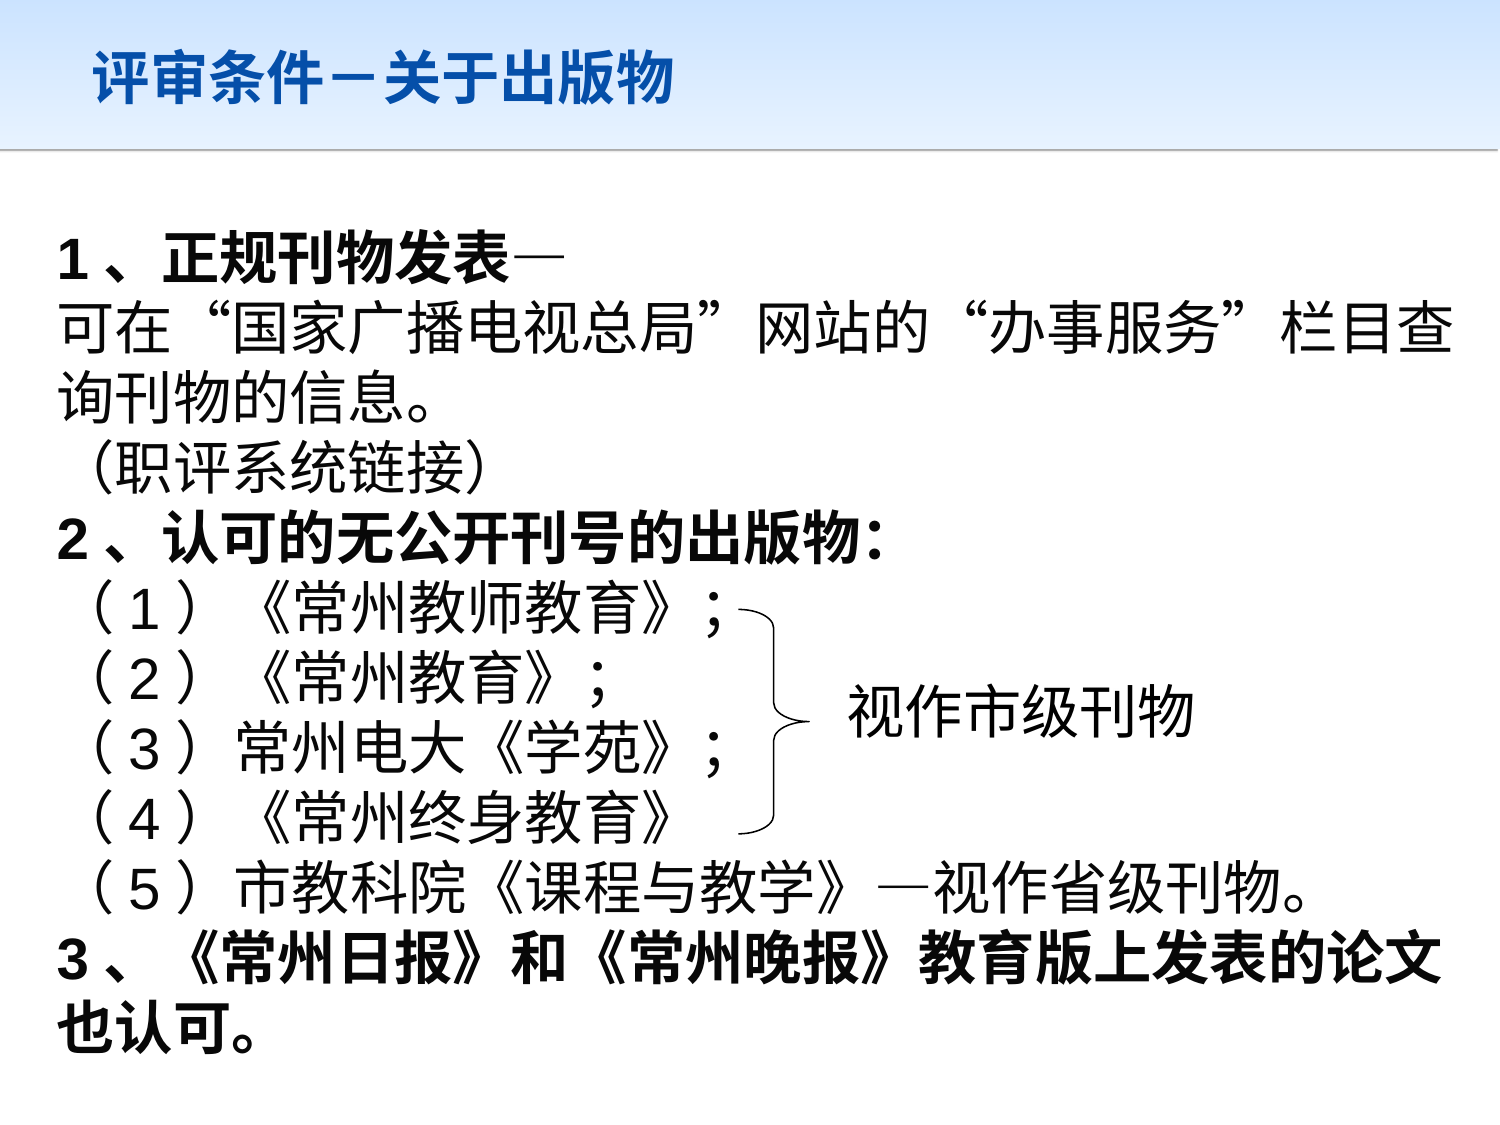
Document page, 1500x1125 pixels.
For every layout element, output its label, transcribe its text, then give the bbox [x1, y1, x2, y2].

text_box 1、正规刊物发表— 可在“国家广播电视总局”网站的“办事服务”栏目查询刊物的信息。 （职评系统链接） 2、认可的无公开刊号的出版物： （1）《常州教师教育》； （2）《常州教育》； （3）常州电大《学苑》； （4）《常州终身教育》 （5）市教科院《课程与教学》—视作省级刊物。 3、《常州日报》和《常州晚报》教育版上发表的论文也认可。 [41, 168, 1500, 1069]
title 评审条件－关于出版物 [76, 23, 1424, 131]
text_box [738, 609, 810, 834]
text_box 视作市级刊物 [831, 667, 1317, 753]
